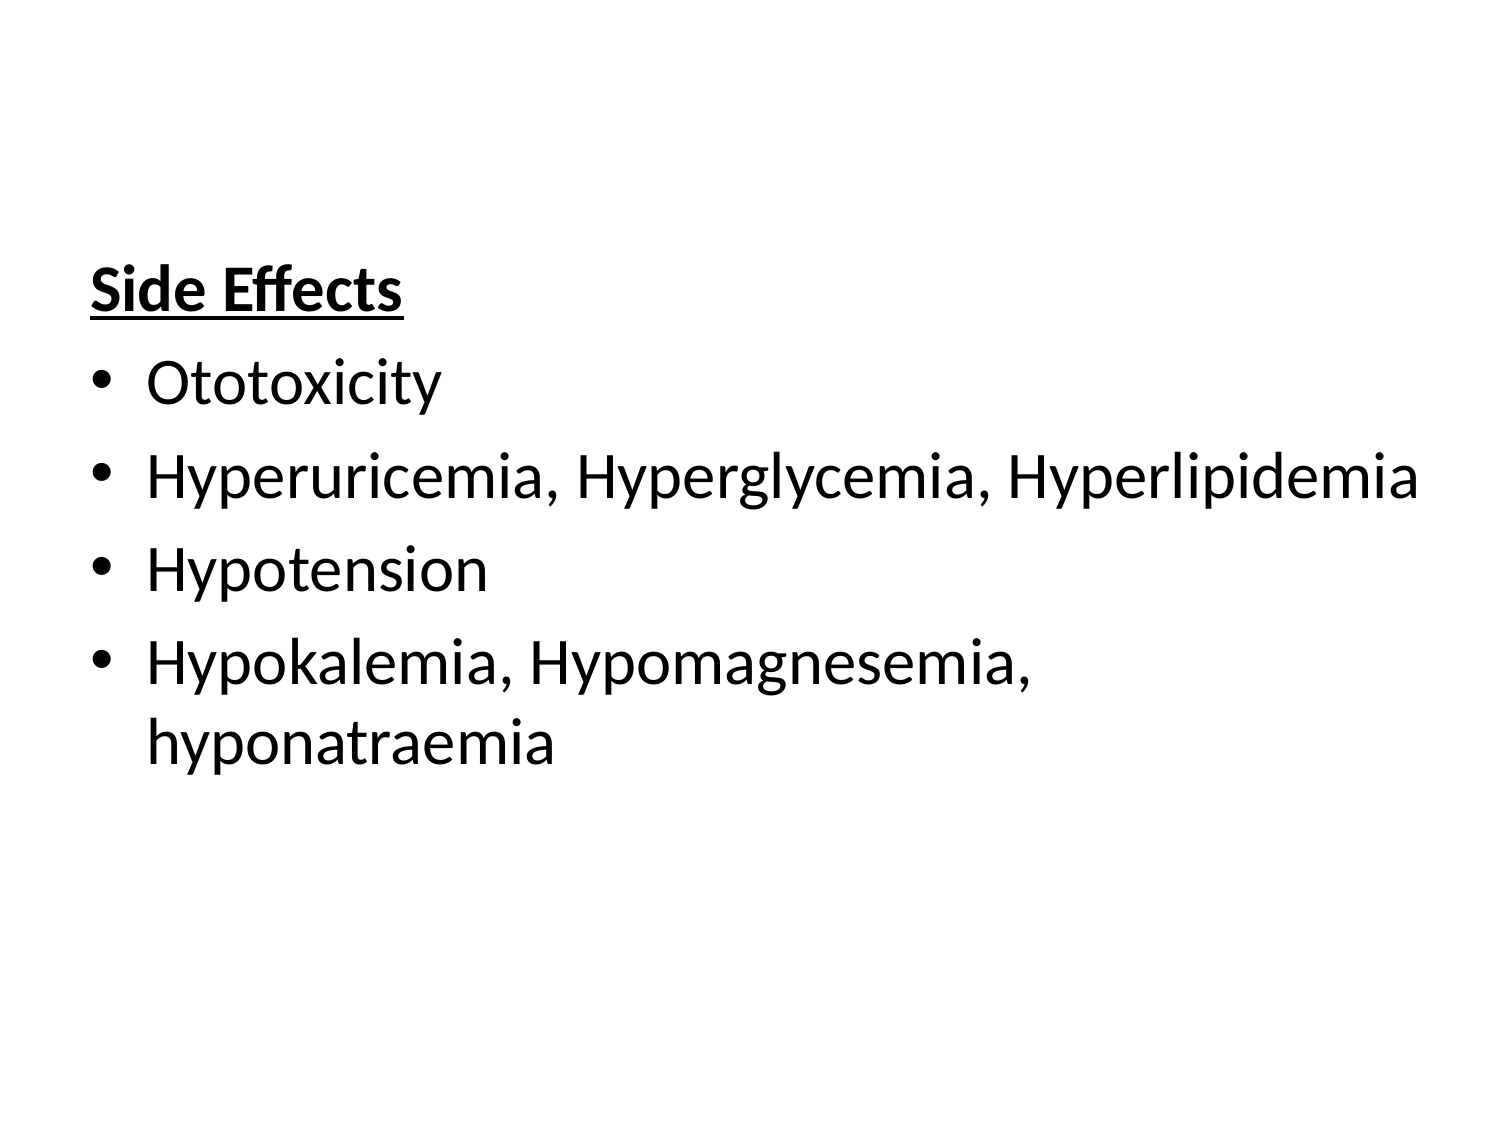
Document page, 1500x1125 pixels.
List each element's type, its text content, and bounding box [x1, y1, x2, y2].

list Side Effects Ototoxicity Hyperuricemia, Hyperglycemia, Hyperlipidemia Hypotension Hypokalemia, Hypomagnesemia, hyponatraemia [75, 237, 1463, 1050]
